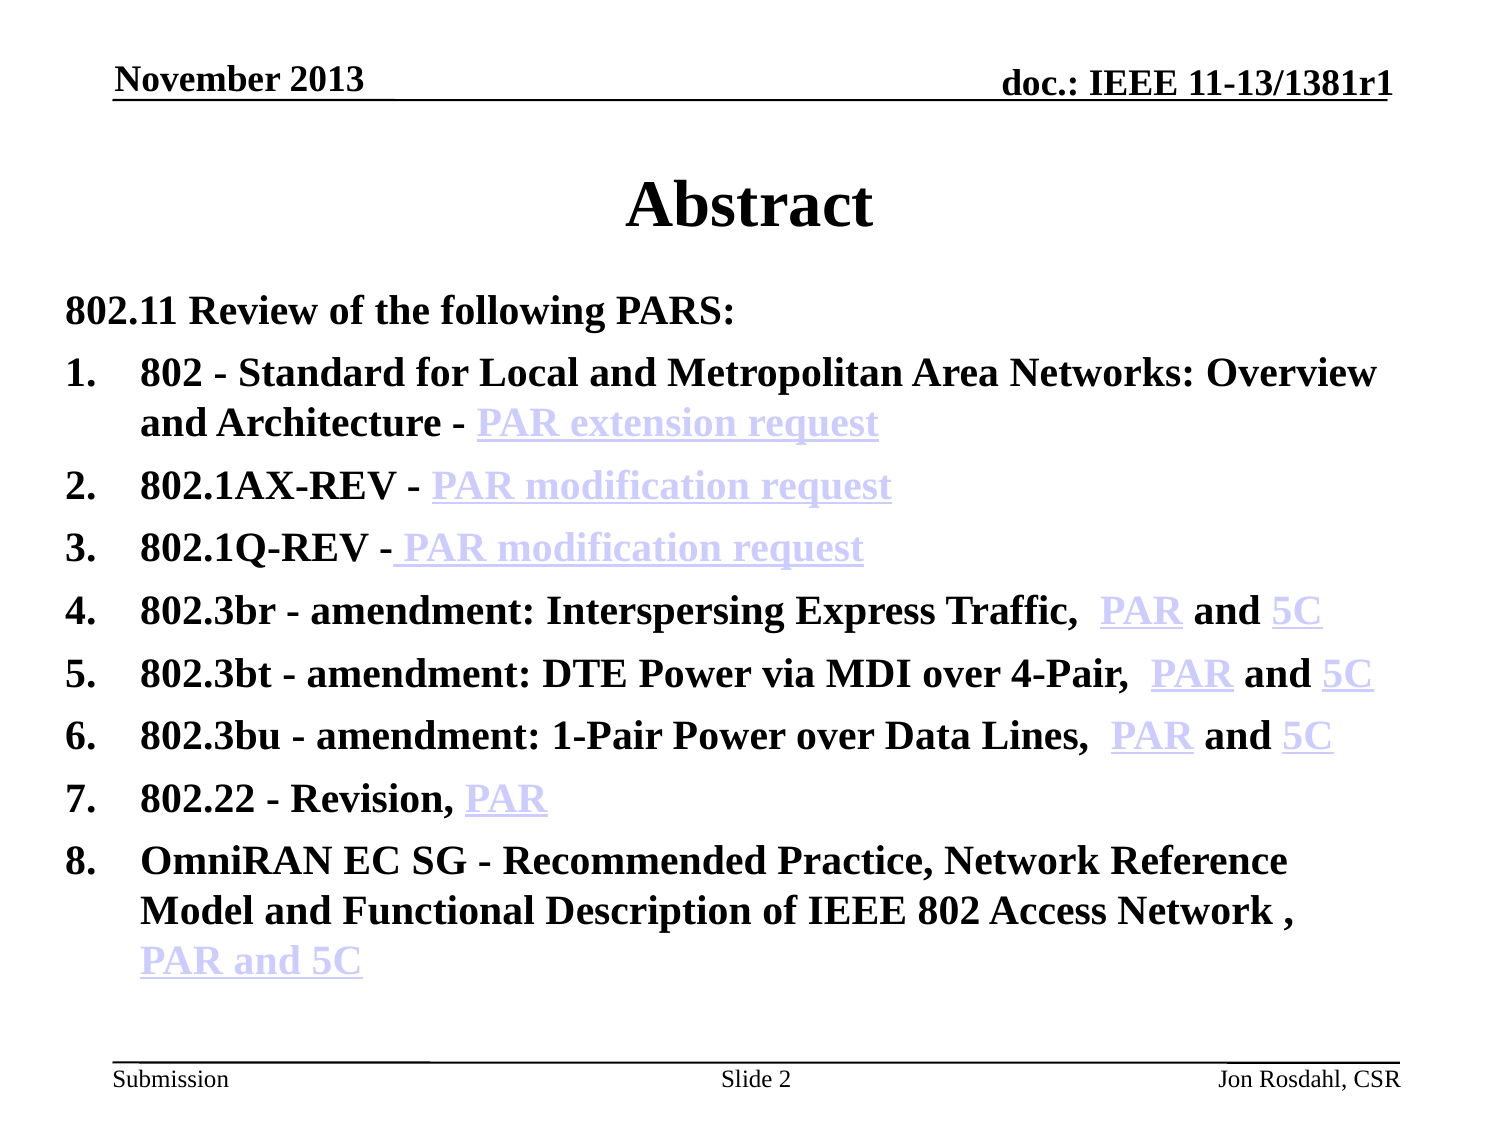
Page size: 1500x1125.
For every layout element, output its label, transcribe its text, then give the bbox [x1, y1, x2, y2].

list 802.11 Review of the following PARS: 802 - Standard for Local and Metropolitan Area Networks: Overview and Architecture - PAR extension request 802.1AX-REV - PAR modification request 802.1Q-REV - PAR modification request 802.3br - amendment: Interspersing Express Traffic, PAR and 5C 802.3bt - amendment: DTE Power via MDI over 4-Pair, PAR and 5C 802.3bu - amendment: 1-Pair Power over Data Lines, PAR and 5C 802.22 - Revision, PAR OmniRAN EC SG - Recommended Practice, Network Reference Model and Functional Description of IEEE 802 Access Network , PAR and 5C [49, 274, 1426, 1051]
title Abstract [112, 112, 1388, 274]
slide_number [114, 54, 540, 100]
slide_number Slide 2 [712, 1061, 800, 1123]
footer Jon Rosdahl, CSR [902, 1061, 1402, 1093]
